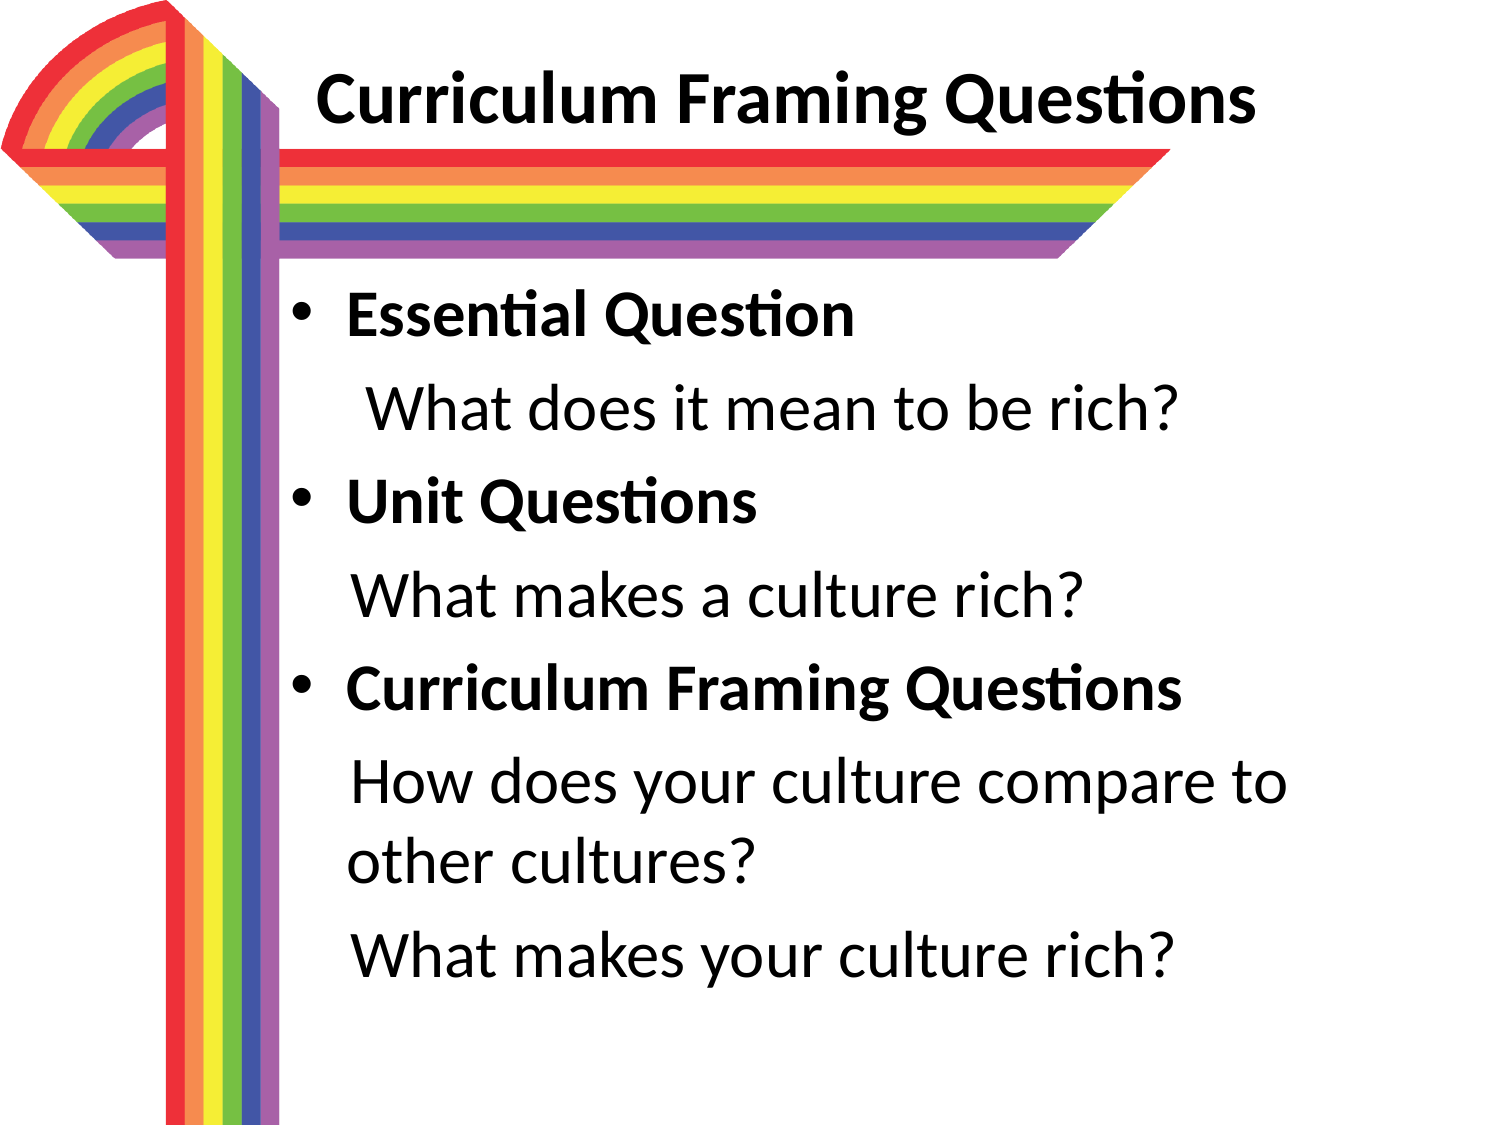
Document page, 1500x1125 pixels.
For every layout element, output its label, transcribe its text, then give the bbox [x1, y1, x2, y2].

title Curriculum Framing Questions [1171, 0, 1463, 188]
picture [0, 0, 1171, 1125]
list Essential Question What does it mean to be rich? Unit Questions What makes a culture rich? Curriculum Framing Questions How does your culture compare to other cultures? What makes your culture rich? [1174, 262, 1425, 1005]
